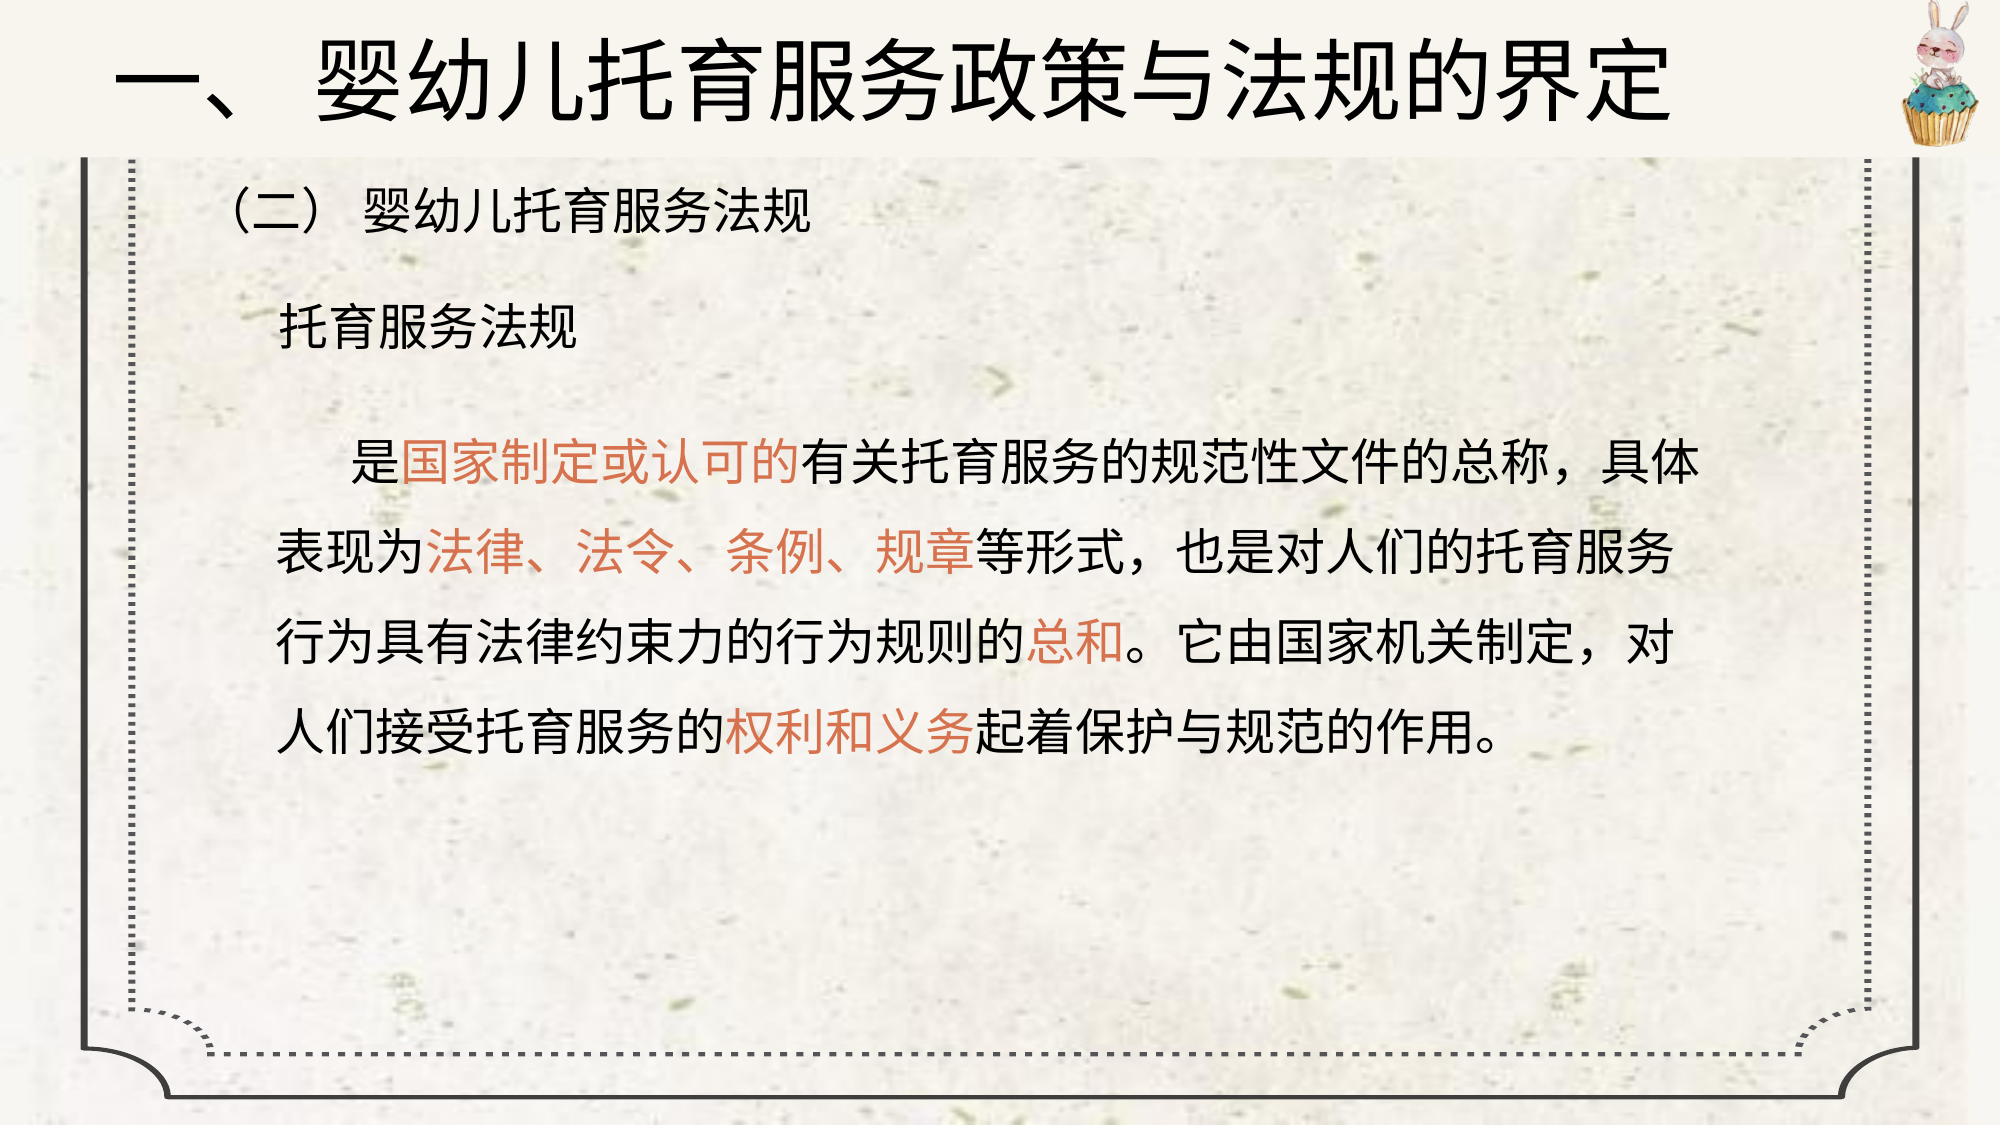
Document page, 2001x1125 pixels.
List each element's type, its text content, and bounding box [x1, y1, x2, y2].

picture [0, 158, 2000, 1125]
picture [1893, 0, 1985, 147]
list （二） 婴幼儿托育服务法规 [186, 179, 1912, 289]
picture [88, 158, 1912, 1095]
text_box 一、 婴幼儿托育服务政策与法规的界定 [14, 28, 1740, 142]
text_box 是国家制定或认可的有关托育服务的规范性文件的总称，具体表现为法律、法令、条例、规章等形式，也是对人们的托育服务行为具有法律约束力的行为规则的总和。它由国家机关制定，对人们接受托育服务的权利和义务起着保护与规范的作用。 [260, 392, 1721, 768]
text_box [0, 0, 2000, 158]
text_box 托育服务法规 [264, 289, 963, 364]
